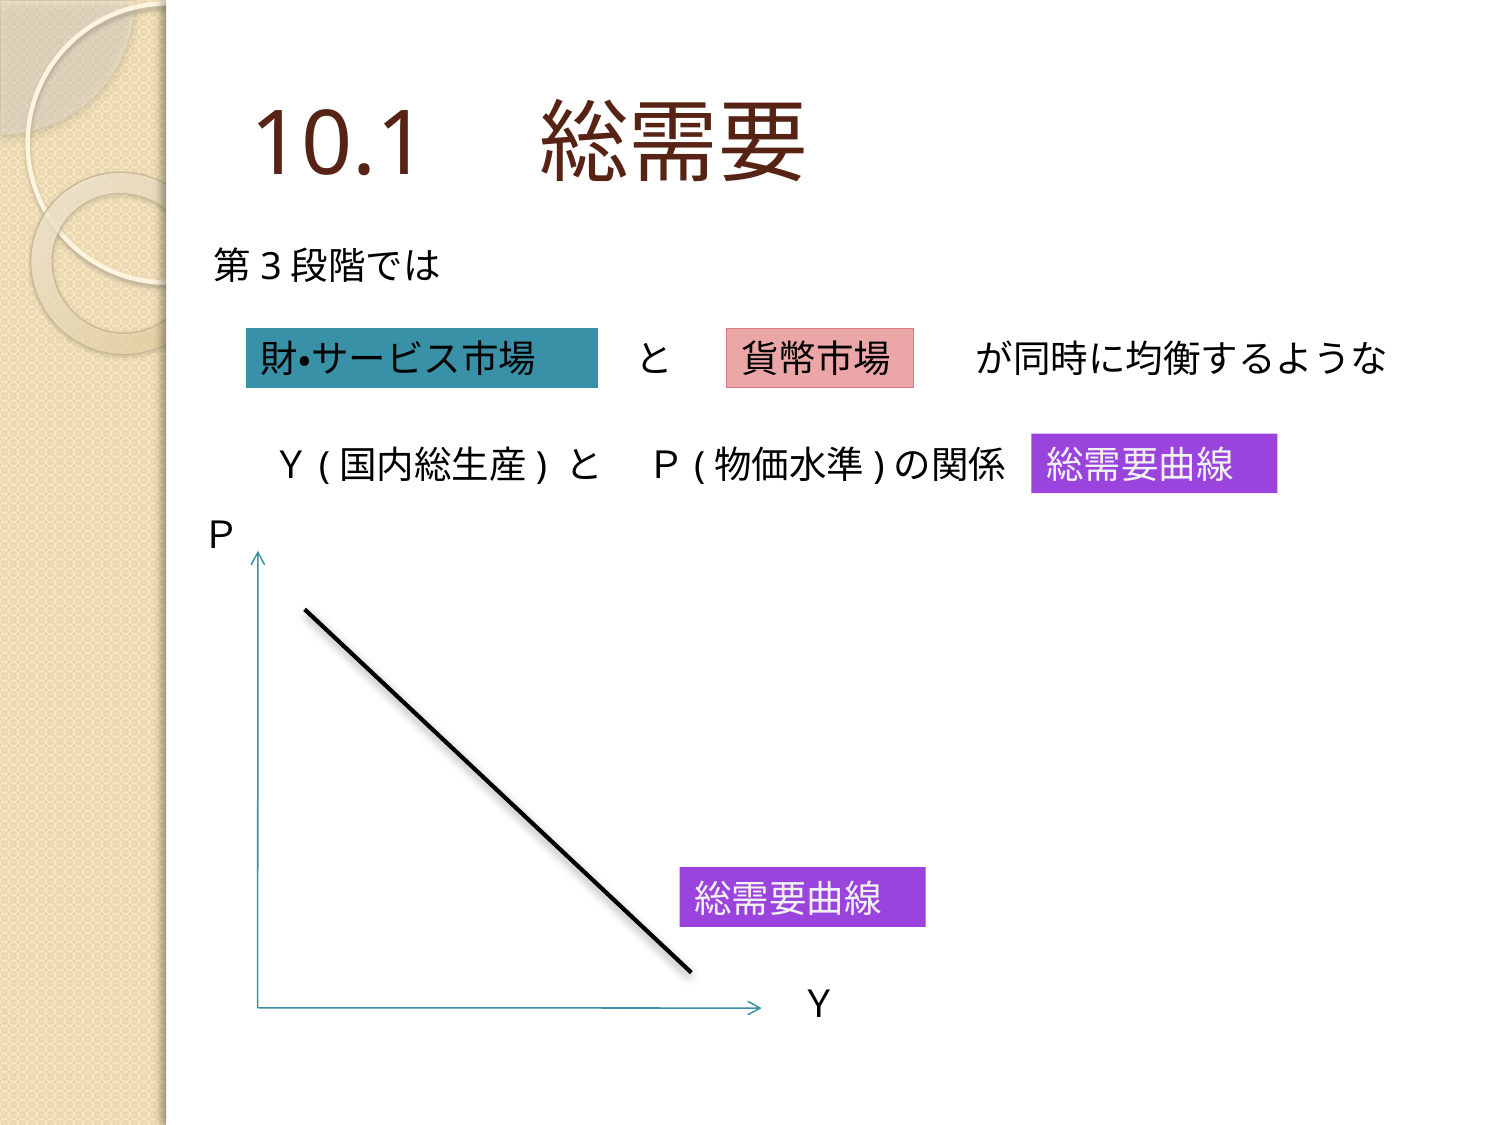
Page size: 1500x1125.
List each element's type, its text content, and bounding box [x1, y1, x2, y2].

text_box が同時に均衡するような [960, 328, 1407, 388]
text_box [304, 609, 692, 973]
text_box Ｙ [785, 972, 868, 1033]
text_box 貨幣市場 [726, 328, 914, 388]
text_box 総需要曲線 [1031, 433, 1278, 494]
text_box Ｐ(物価水準)の関係 [632, 433, 1031, 494]
text_box 第3段階では [199, 234, 504, 295]
text_box 総需要曲線 [698, 867, 926, 927]
text_box と [550, 433, 632, 494]
text_box Ｙ(国内総生産) [257, 433, 550, 494]
text_box と [621, 328, 704, 388]
text_box Ｐ [187, 503, 246, 564]
text_box 財・サービス市場 [246, 328, 598, 388]
title 10.1 総需要 [235, 45, 1466, 233]
